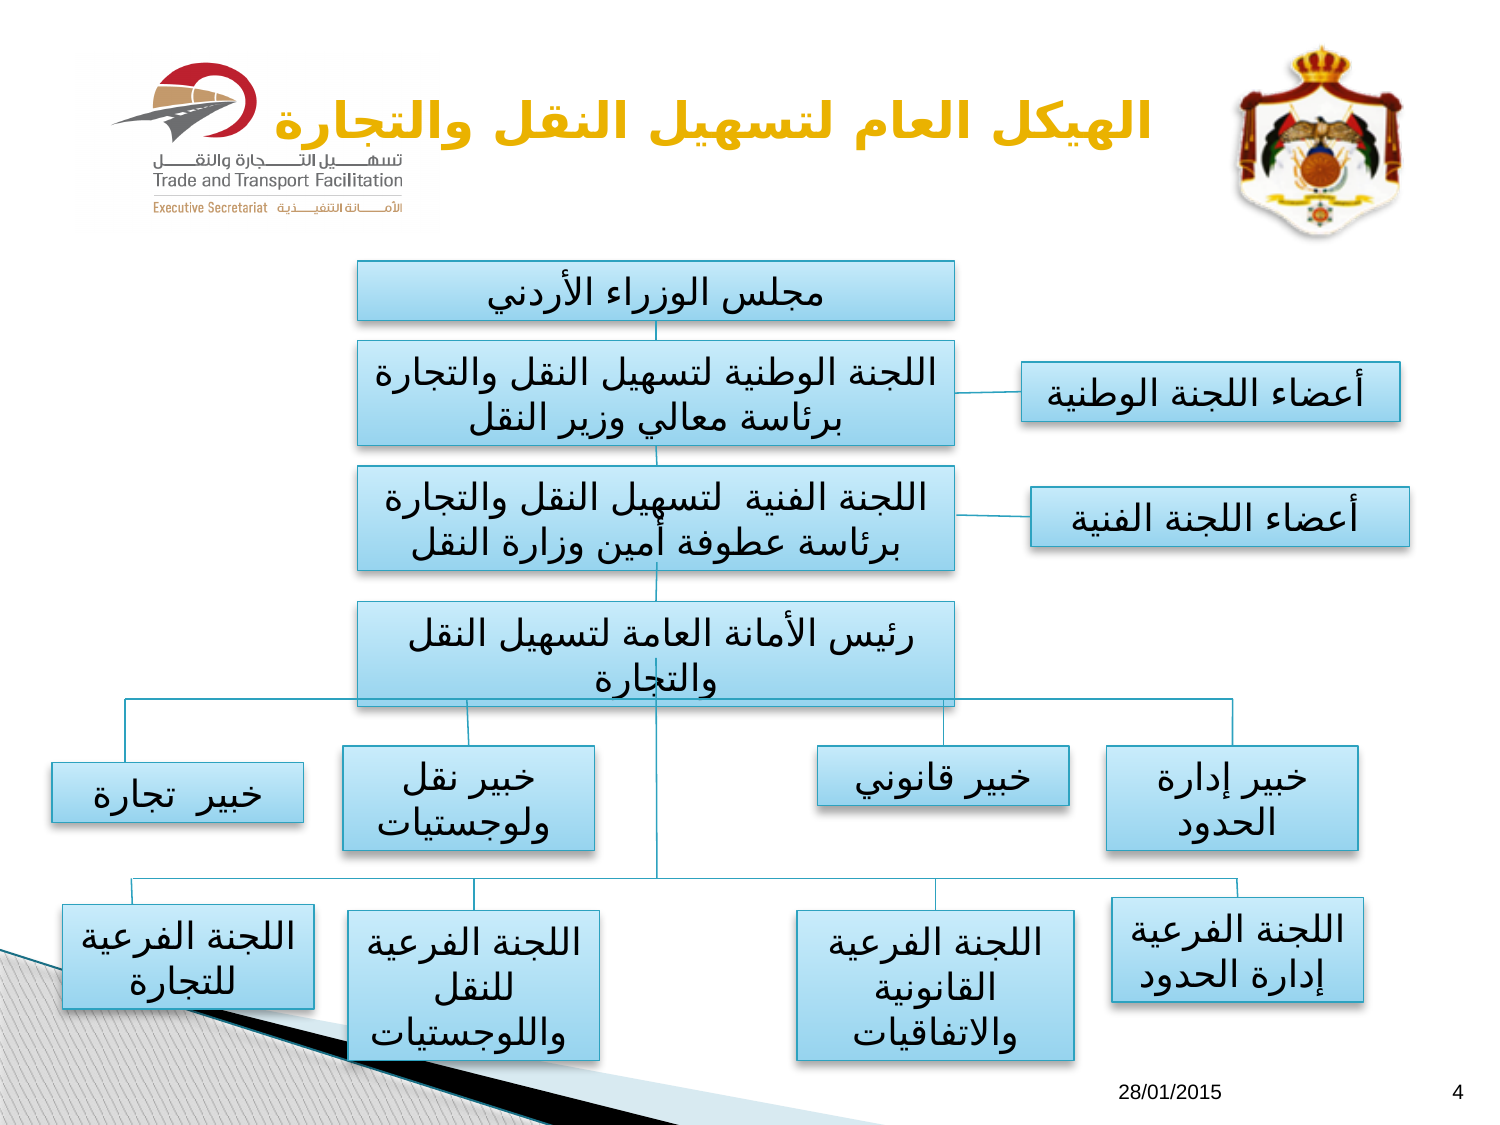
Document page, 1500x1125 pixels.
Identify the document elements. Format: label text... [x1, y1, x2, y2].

slide_number 4 [1418, 1051, 1479, 1112]
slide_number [1103, 1051, 1418, 1112]
title الهيكل العام لتسهيل النقل والتجارة [177, 37, 1251, 200]
picture [75, 51, 440, 233]
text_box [51, 260, 1410, 1052]
picture [1209, 24, 1425, 260]
